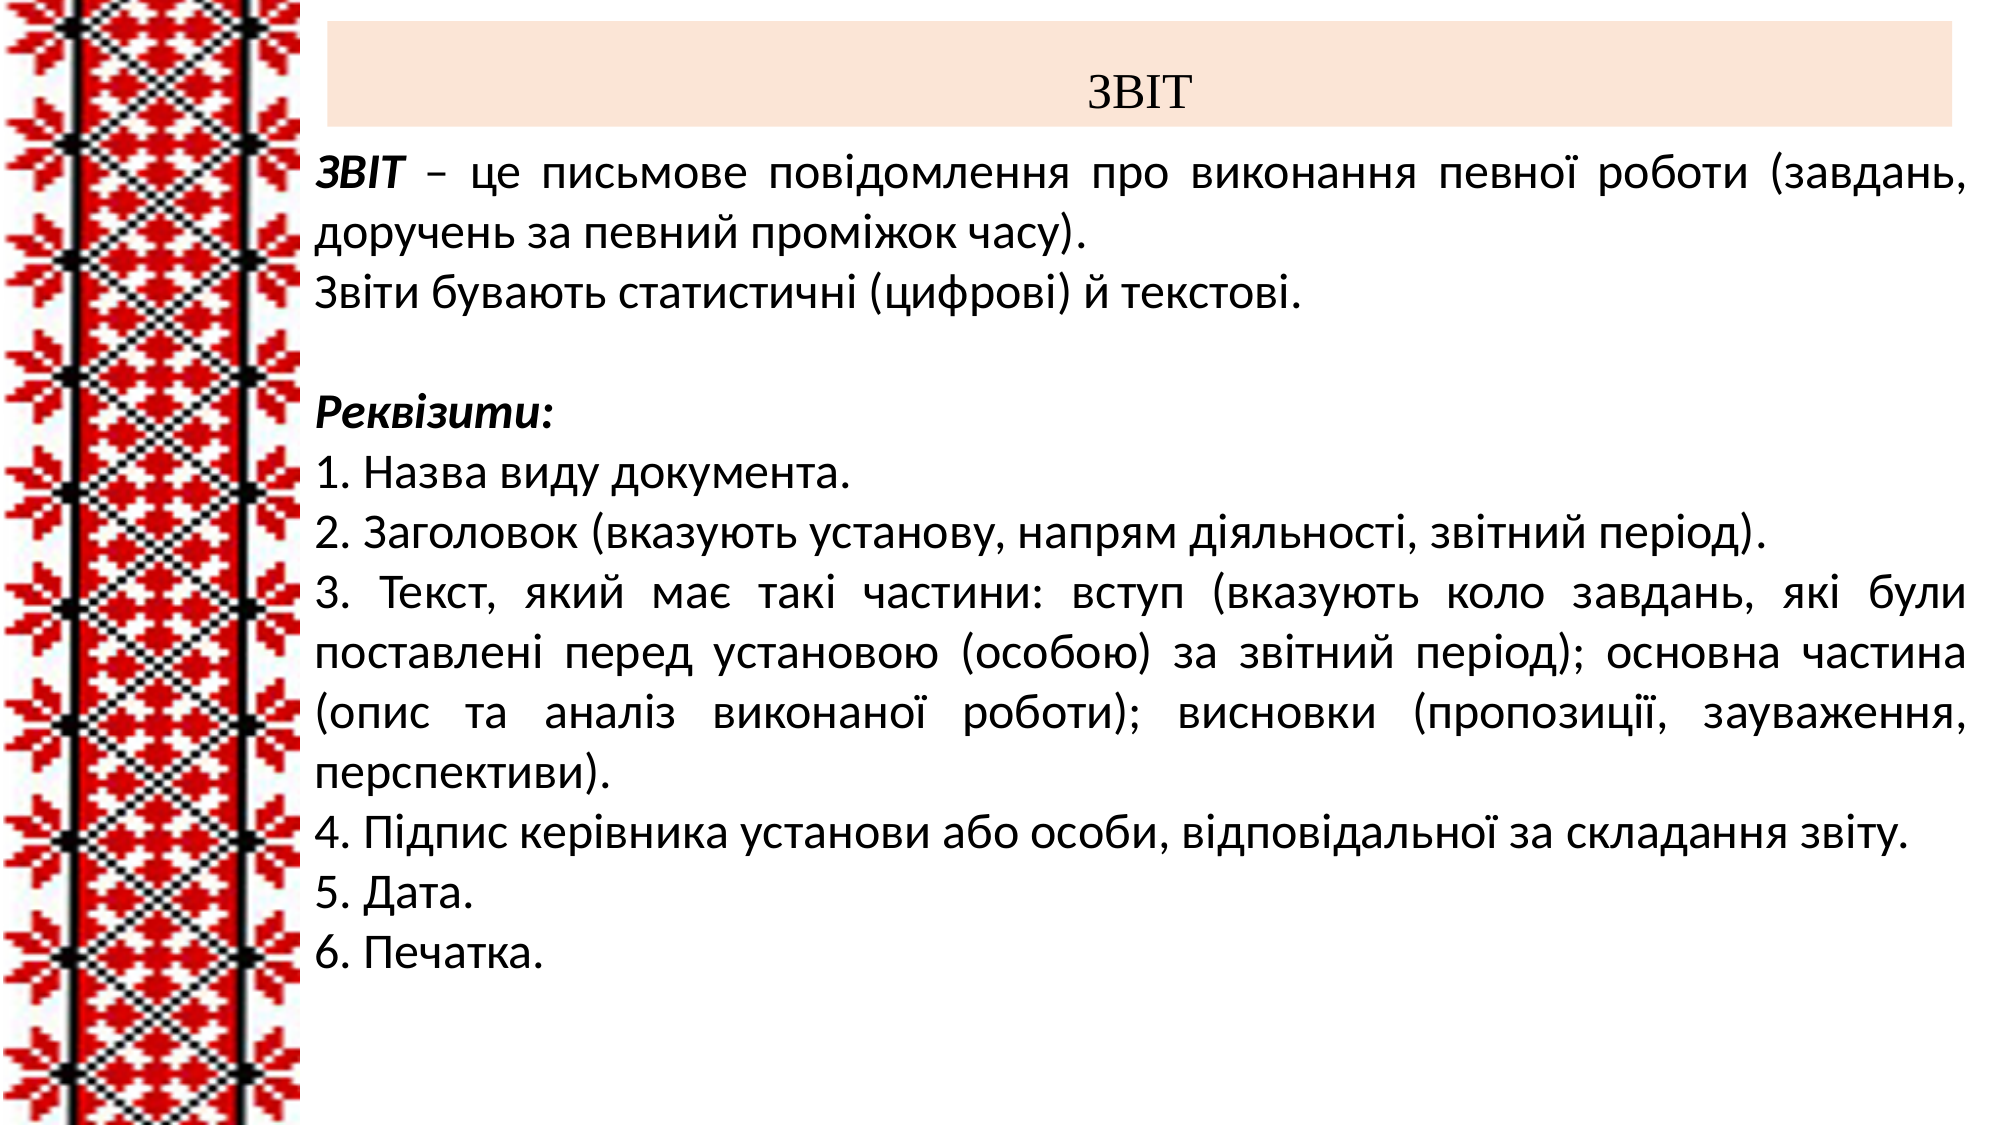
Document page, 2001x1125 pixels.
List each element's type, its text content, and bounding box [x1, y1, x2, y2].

text_box ЗВІТ – це письмове повідомлення про виконання певної роботи (завдань, доручень за певний проміжок часу). Звіти бувають статистичні (цифрові) й текстові. Реквізити: 1. Назва виду документа. 2. Заголовок (вказують установу, напрям діяльності, звітний період). 3. Текст, який має такі частини: вступ (вказують коло завдань, які були поставлені перед установою (особою) за звітний період); основна частина (опис та аналіз виконаної роботи); висновки (пропозиції, зауваження, перспективи). 4. Підпис керівника установи або особи, відповідальної за складання звіту. 5. Дата. 6. Печатка. [300, 130, 1984, 986]
picture [3, 0, 300, 1125]
text_box ЗВІТ [327, 21, 1953, 127]
